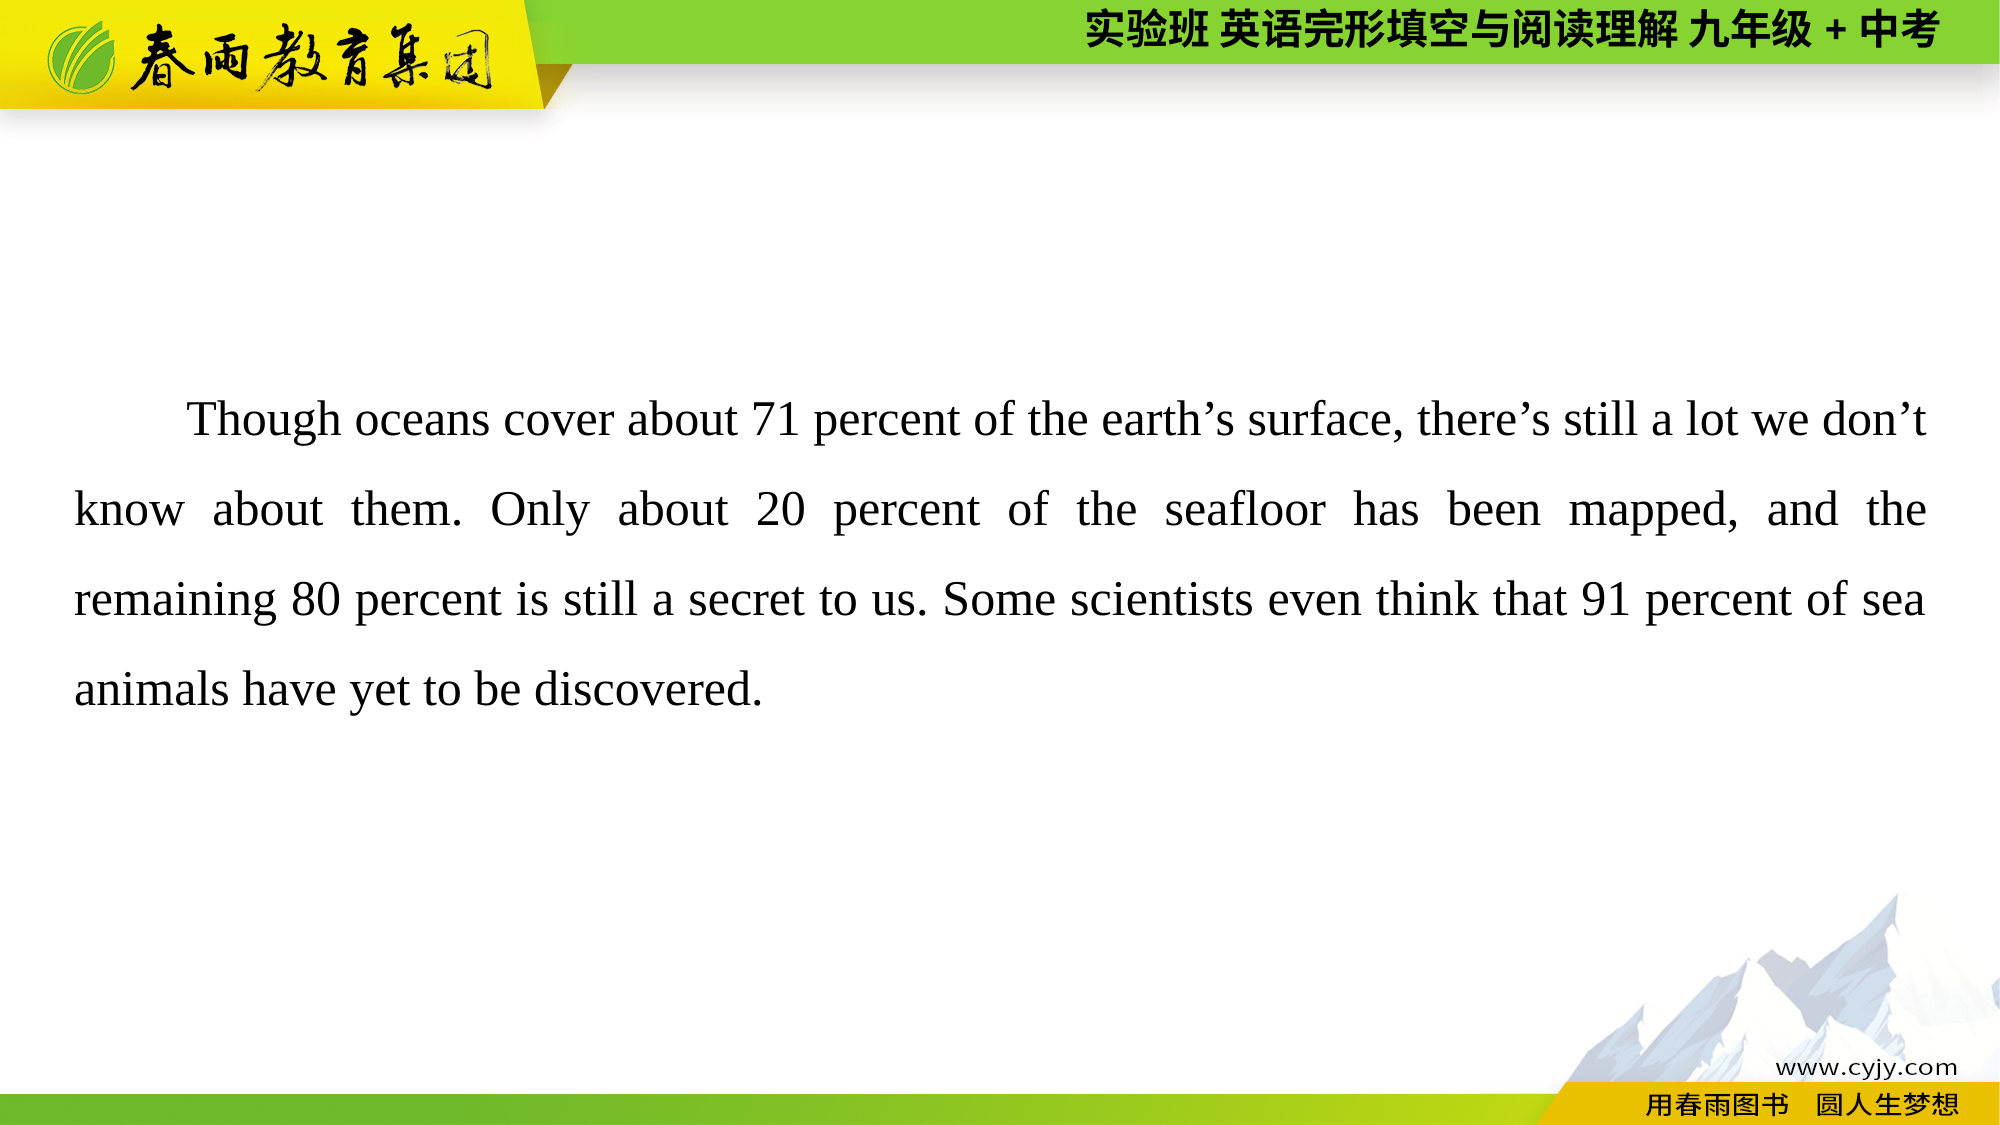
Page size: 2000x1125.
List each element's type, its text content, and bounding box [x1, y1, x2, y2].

picture [0, 0, 2000, 1125]
list Though oceans cover about 71 percent of the earth’s surface, there’s still a lot we don’t know about them. Only about 20 percent of the seafloor has been mapped, and the remaining 80 percent is still a secret to us. Some scientists even think that 91 percent of sea animals have yet to be discovered. [59, 348, 1944, 727]
